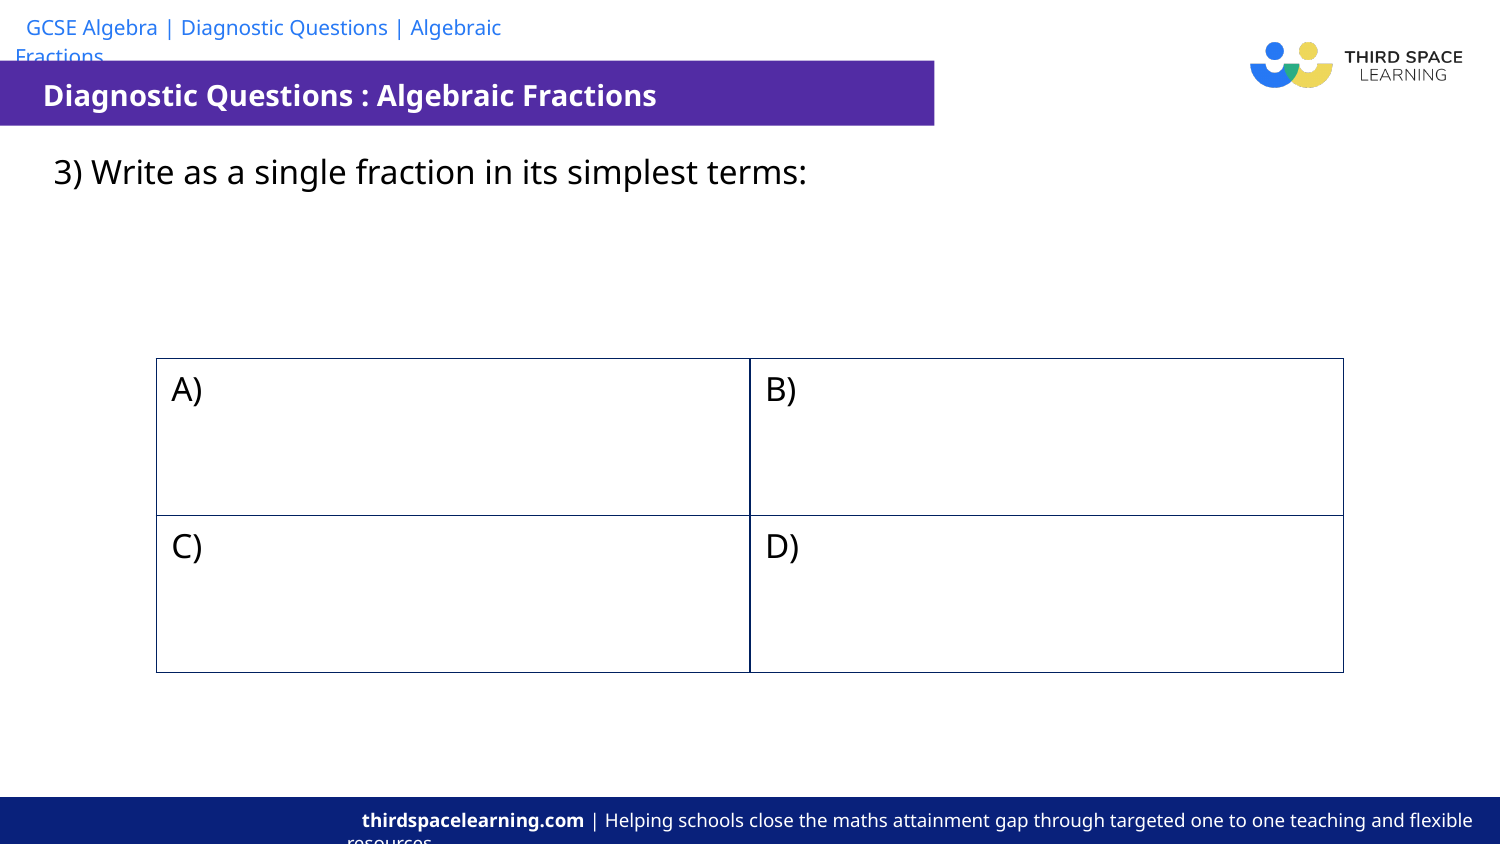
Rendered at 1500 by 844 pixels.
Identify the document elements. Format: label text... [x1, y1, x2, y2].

text_box Diagnostic Questions : Algebraic Fractions [27, 61, 778, 127]
picture [1250, 33, 1465, 99]
